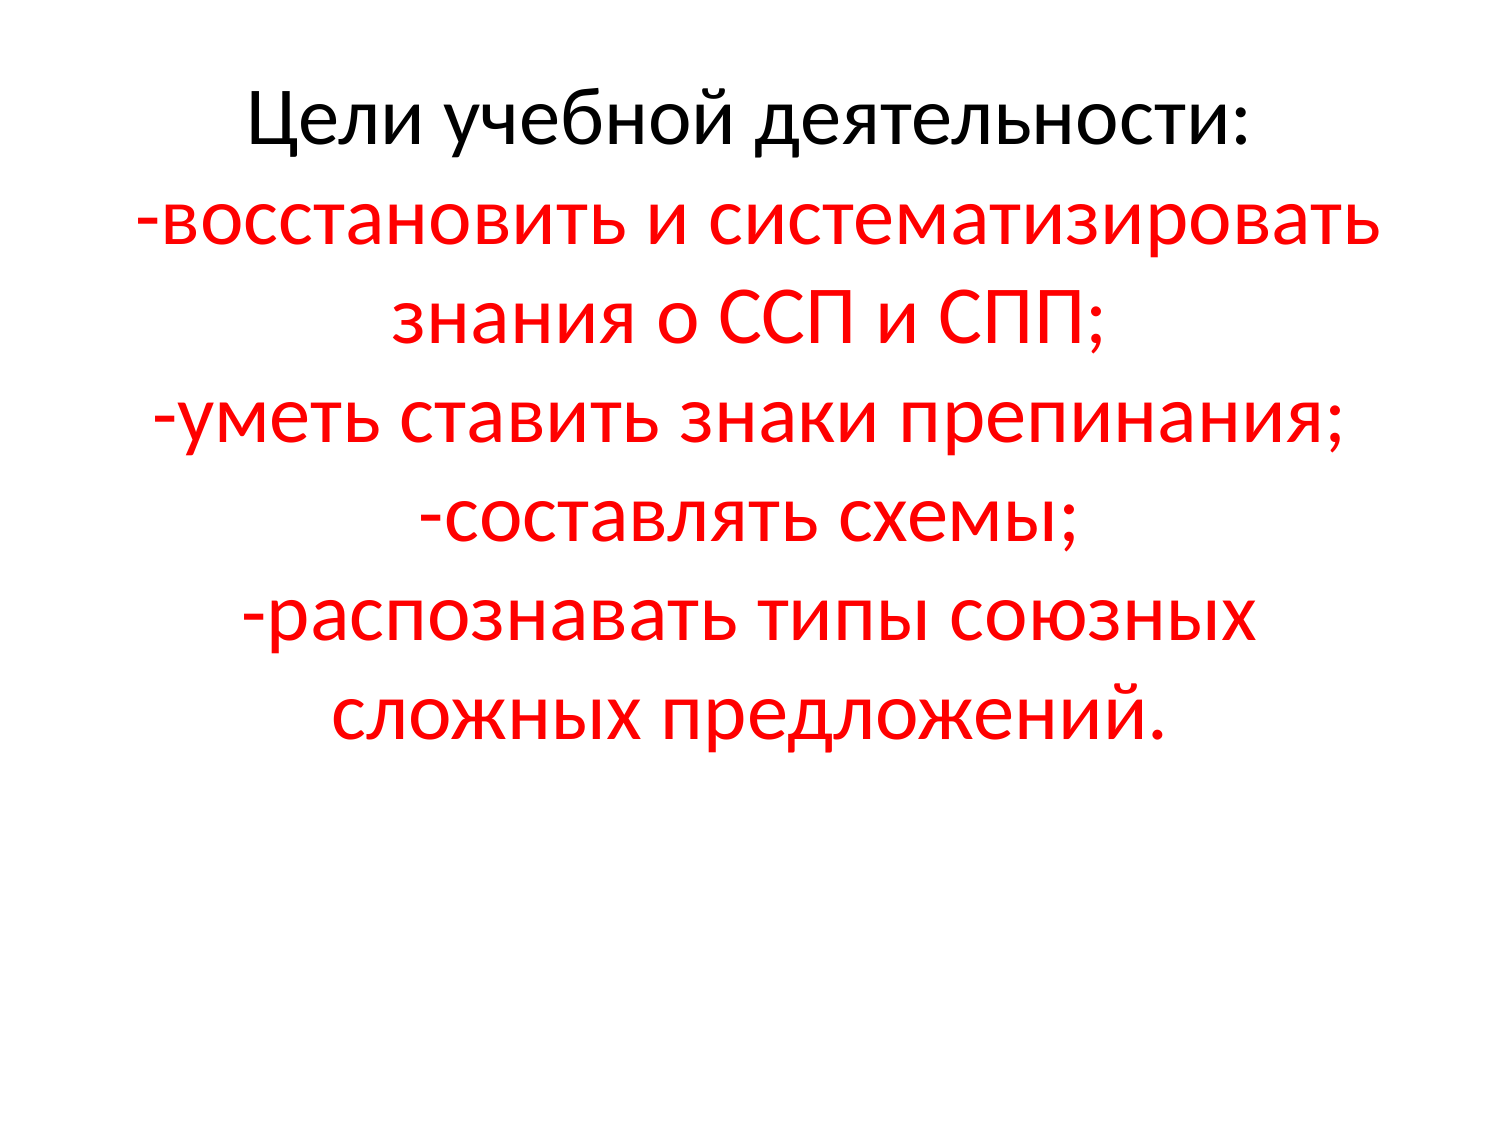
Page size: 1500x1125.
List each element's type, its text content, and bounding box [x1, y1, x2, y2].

title Цели учебной деятельности: -восстановить и систематизировать знания о ССП и СПП; -уметь ставить знаки препинания; -составлять схемы; -распознавать типы союзных сложных предложений. [75, 45, 1425, 1071]
